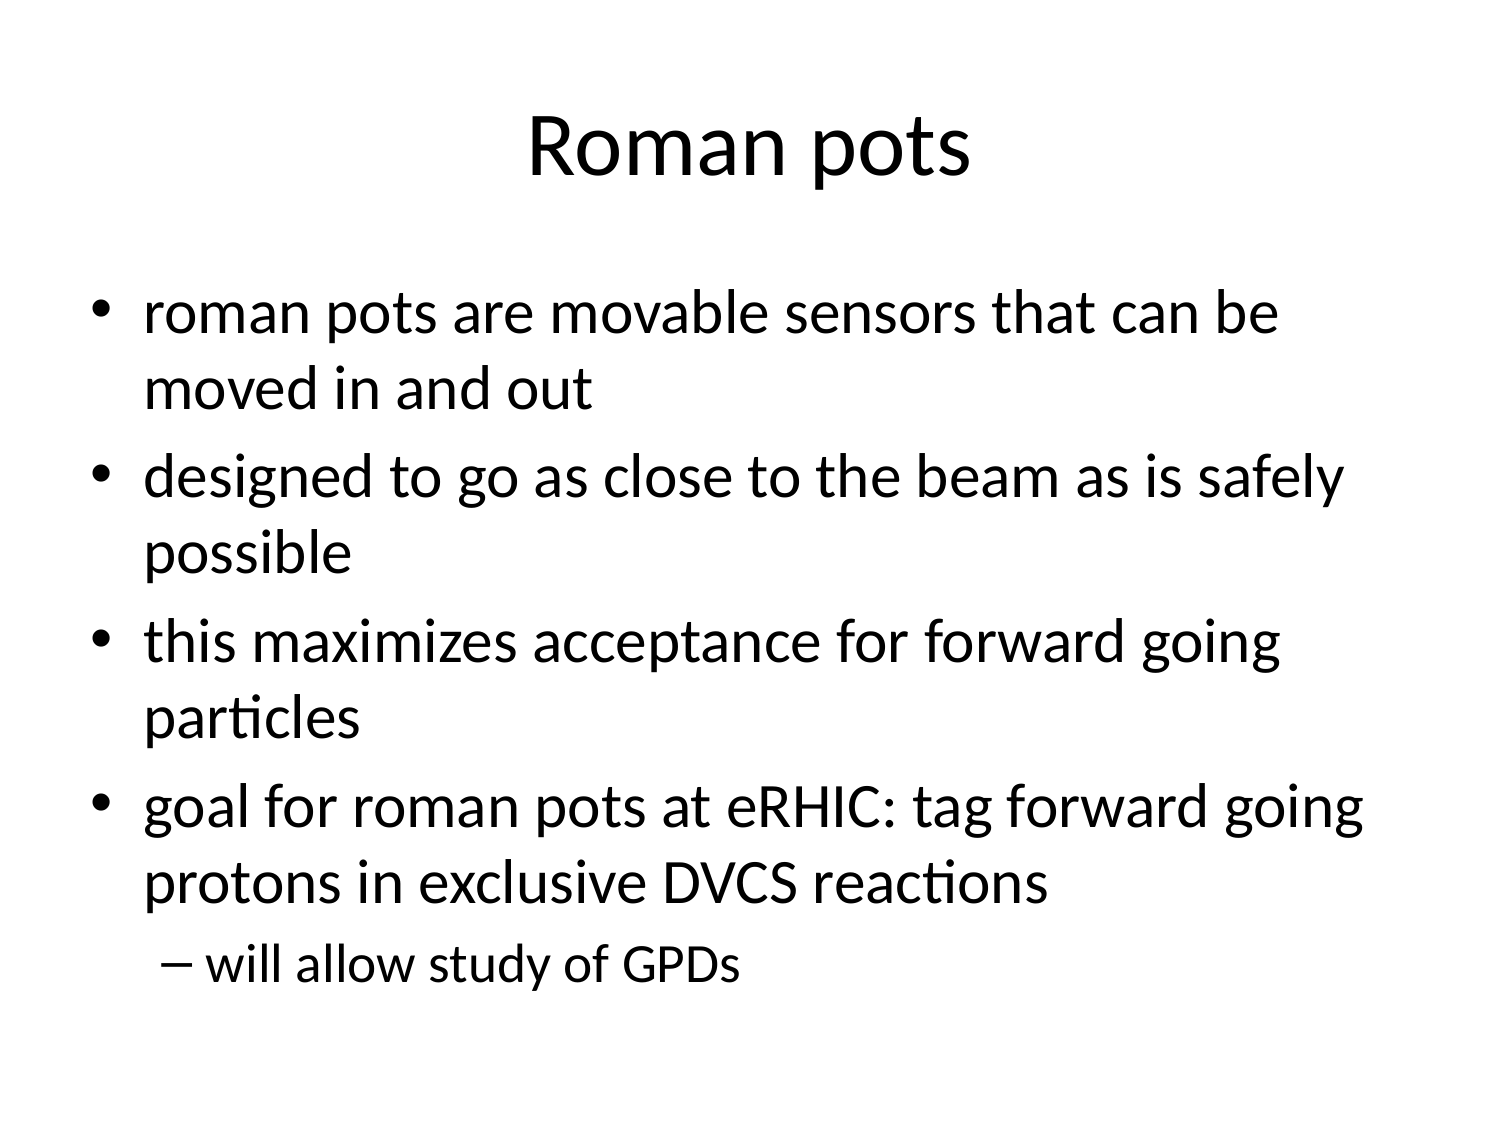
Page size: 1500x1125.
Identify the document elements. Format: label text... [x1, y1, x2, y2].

title Roman pots [75, 45, 1425, 233]
list roman pots are movable sensors that can be moved in and out designed to go as close to the beam as is safely possible this maximizes acceptance for forward going particles goal for roman pots at eRHIC: tag forward going protons in exclusive DVCS reactions will allow study of GPDs [75, 262, 1425, 1005]
